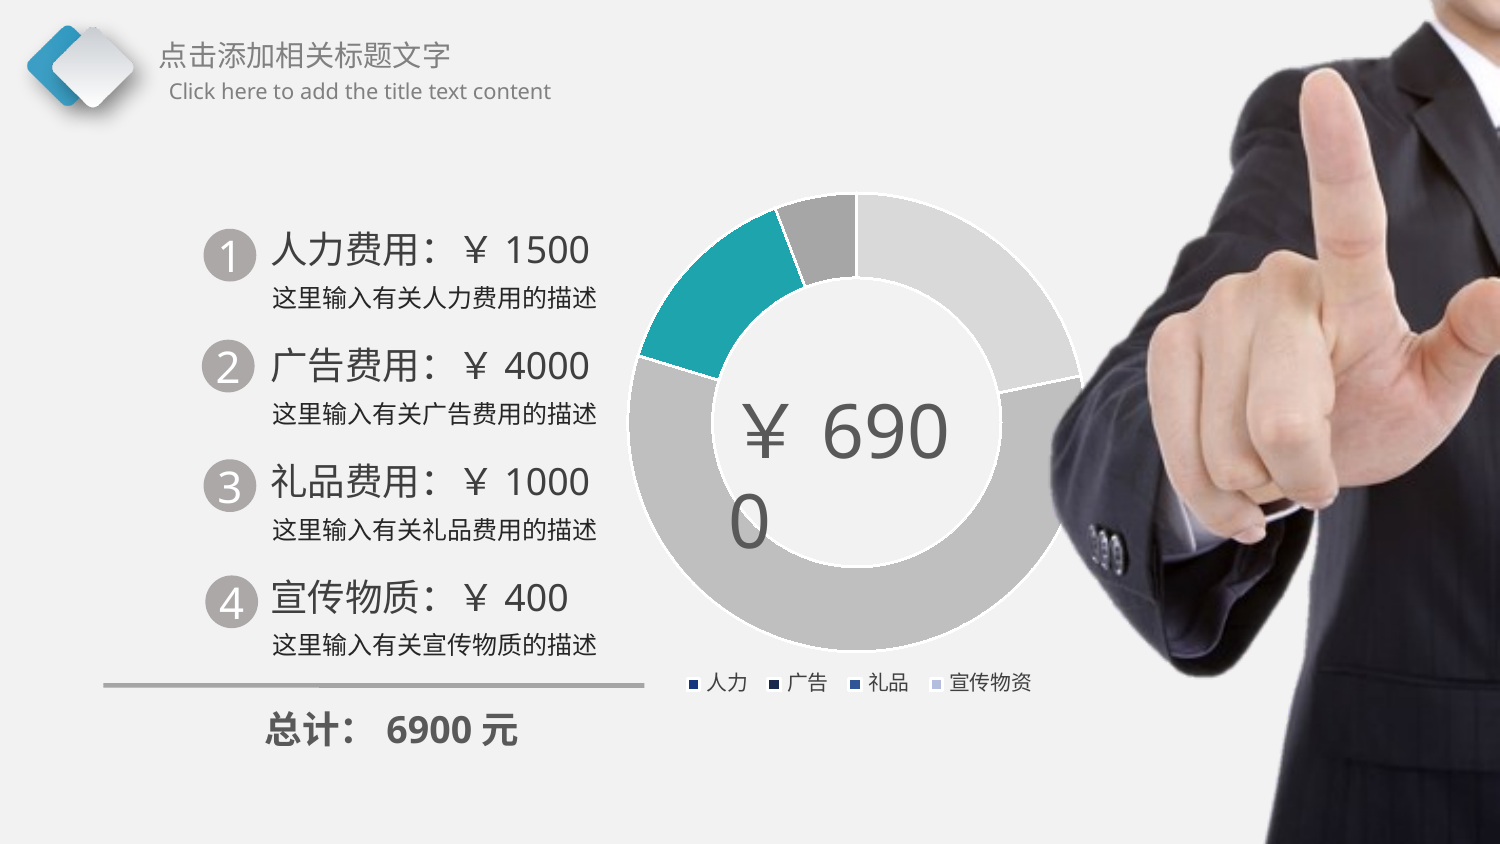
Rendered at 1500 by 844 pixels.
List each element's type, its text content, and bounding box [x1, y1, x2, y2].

picture [1030, 0, 1500, 844]
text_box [201, 336, 668, 435]
text_box 总计：6900元 [253, 700, 569, 757]
text_box 点击添加相关标题文字 [149, 32, 503, 78]
text_box Click here to add the title text content [157, 71, 564, 110]
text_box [203, 452, 668, 551]
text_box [103, 567, 668, 686]
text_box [17, 15, 143, 118]
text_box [458, 177, 1025, 712]
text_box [203, 220, 668, 319]
